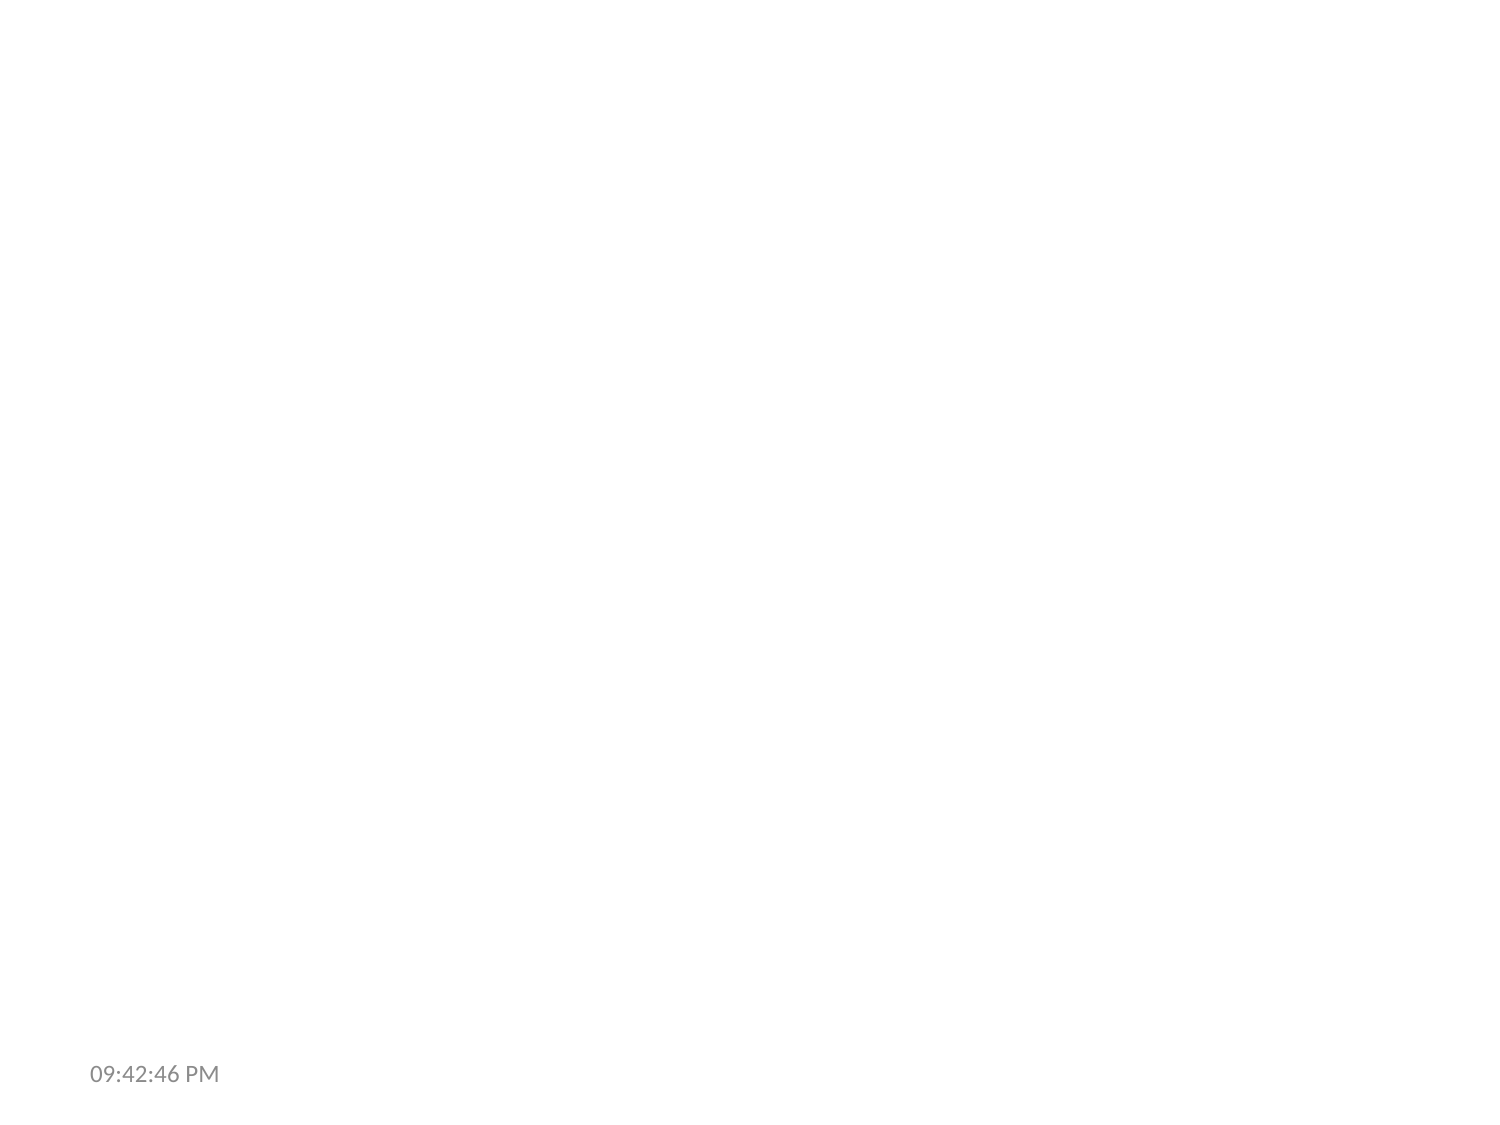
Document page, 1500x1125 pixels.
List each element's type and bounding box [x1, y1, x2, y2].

slide_number [75, 1042, 425, 1103]
